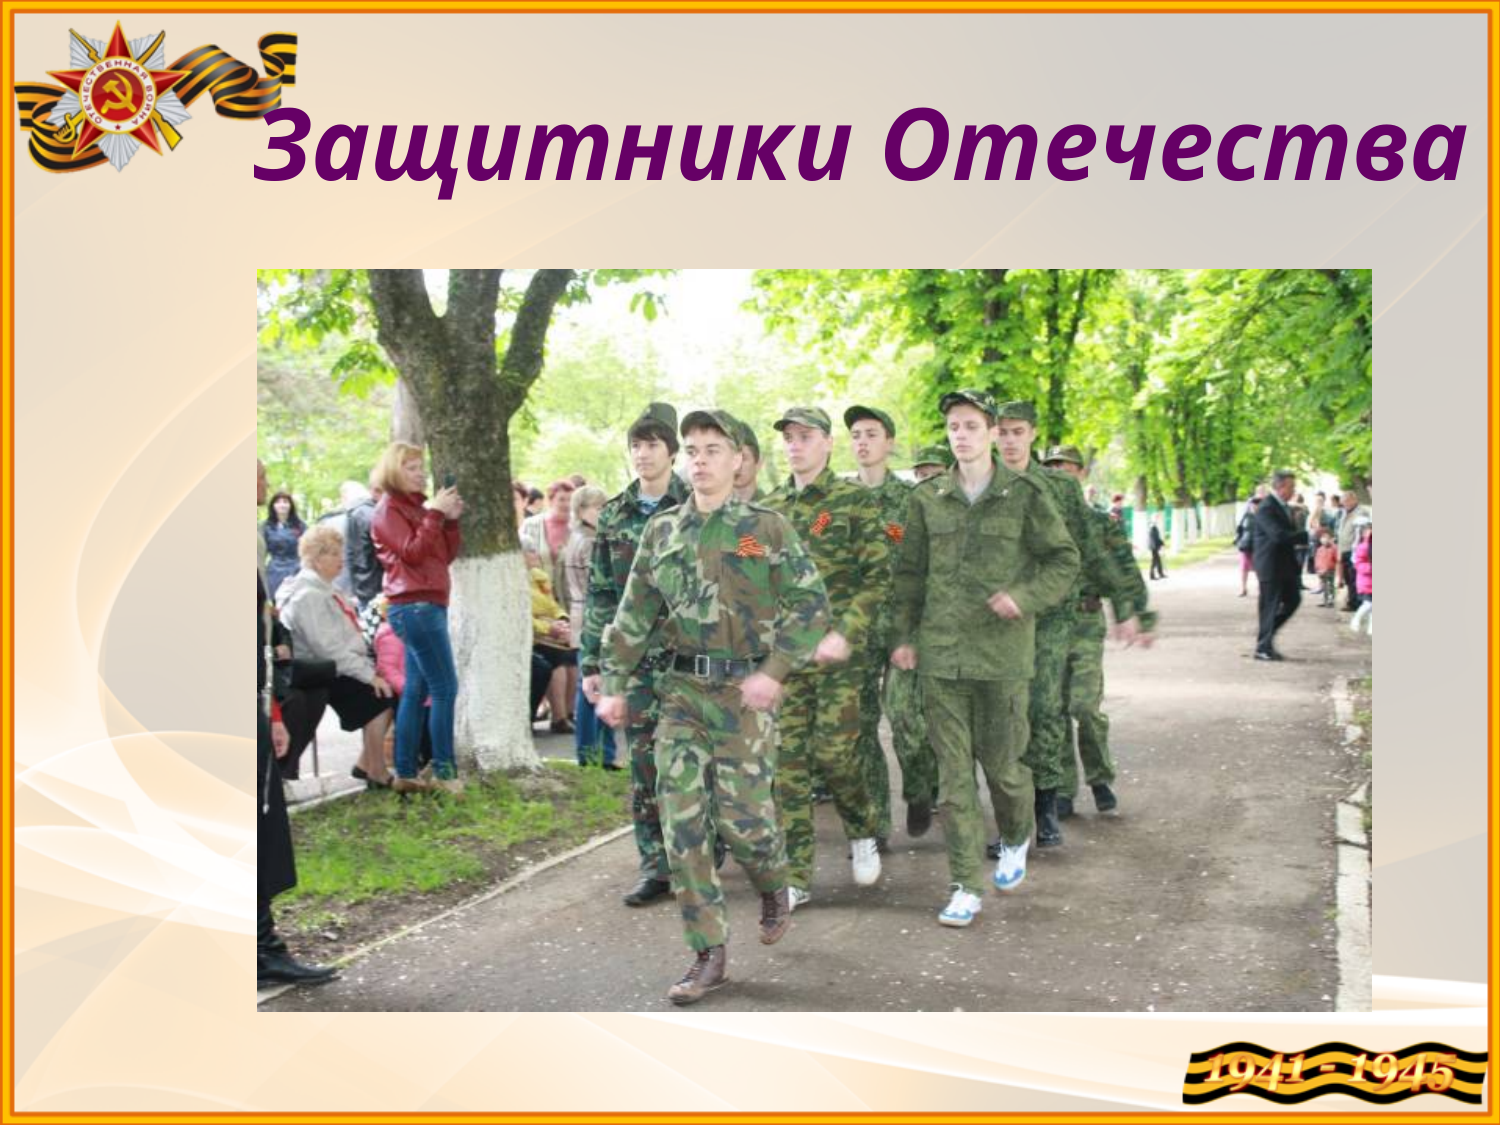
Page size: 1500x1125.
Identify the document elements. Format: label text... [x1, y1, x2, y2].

picture [0, 0, 1500, 1125]
title Защитники Отечества [222, 46, 1500, 235]
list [257, 269, 1372, 1013]
